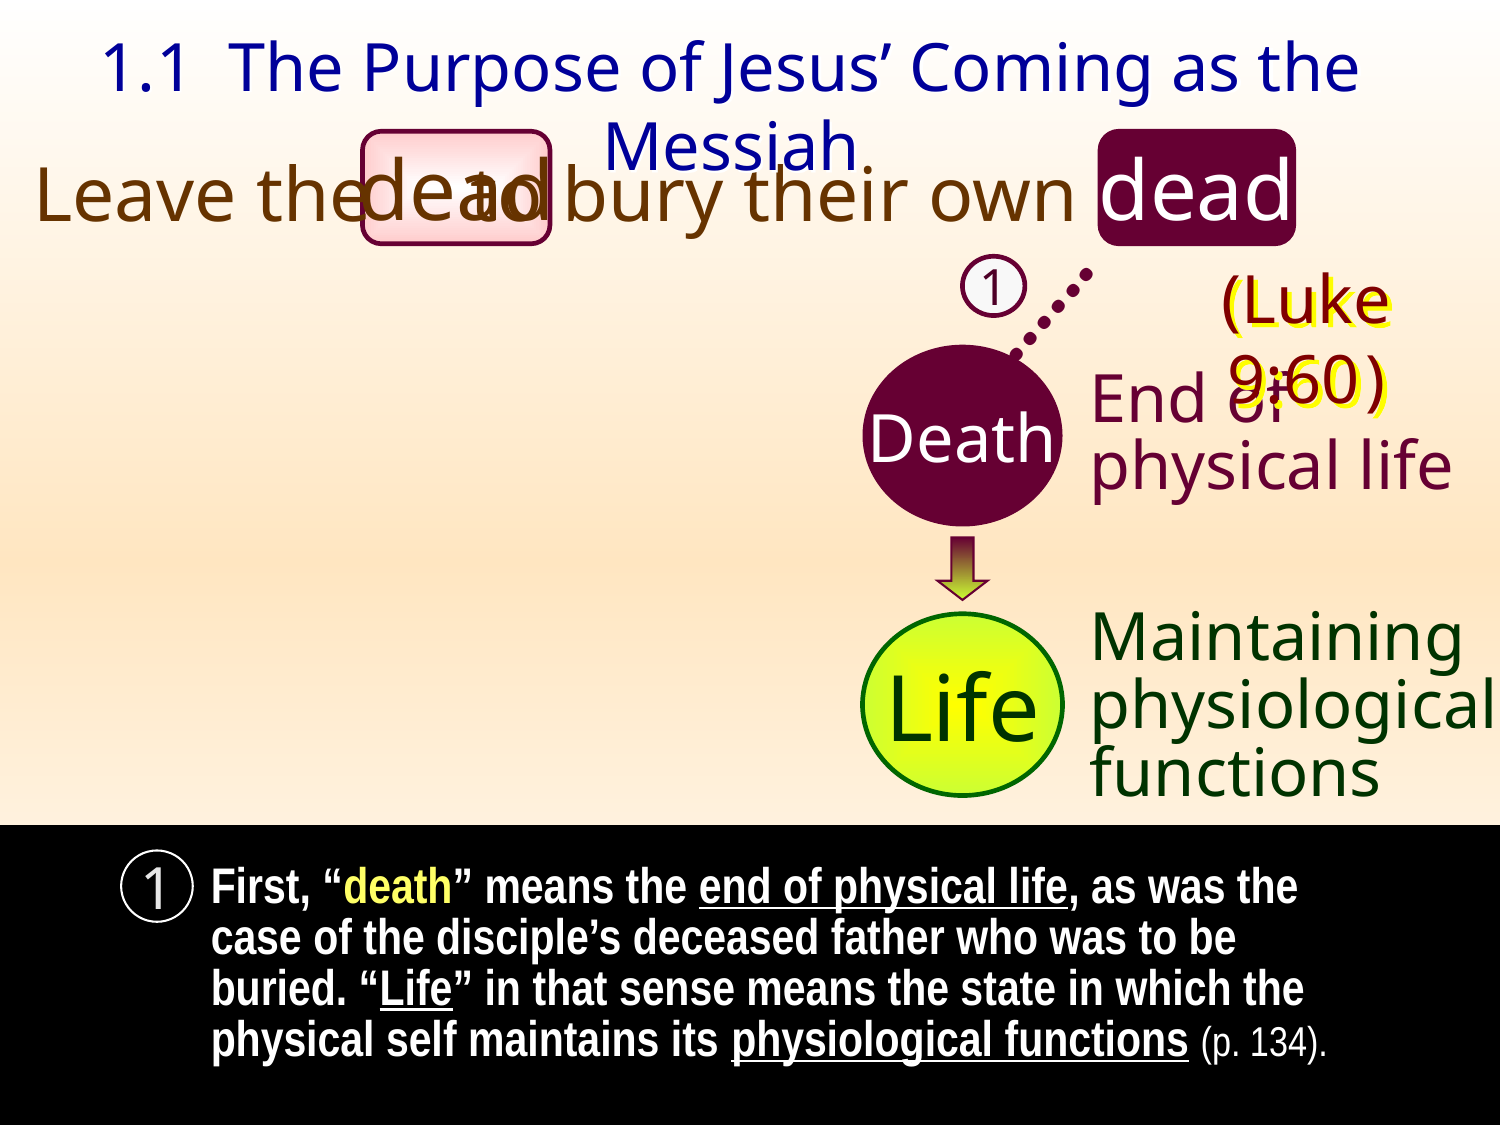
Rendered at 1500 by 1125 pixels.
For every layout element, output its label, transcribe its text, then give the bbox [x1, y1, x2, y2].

text_box Leave the [62, 194, 363, 238]
text_box [937, 537, 988, 600]
text_box 1 [962, 256, 1025, 316]
text_box Maintaining physiological functions [1074, 612, 1425, 804]
text_box Life [862, 613, 1063, 796]
text_box 1.1 The Purpose of Jesus’ Coming as the Messiah [49, 16, 1413, 192]
text_box dead [1105, 194, 1294, 244]
text_box [0, 826, 1500, 1125]
text_box Death [862, 344, 1063, 527]
text_box …….. [999, 238, 1136, 366]
text_box to bury their own [562, 194, 1113, 238]
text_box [120, 850, 1351, 1076]
text_box dead [363, 194, 550, 244]
text_box (Luke 9:60 ) [1137, 249, 1475, 425]
text_box End of physical life [1074, 366, 1400, 505]
